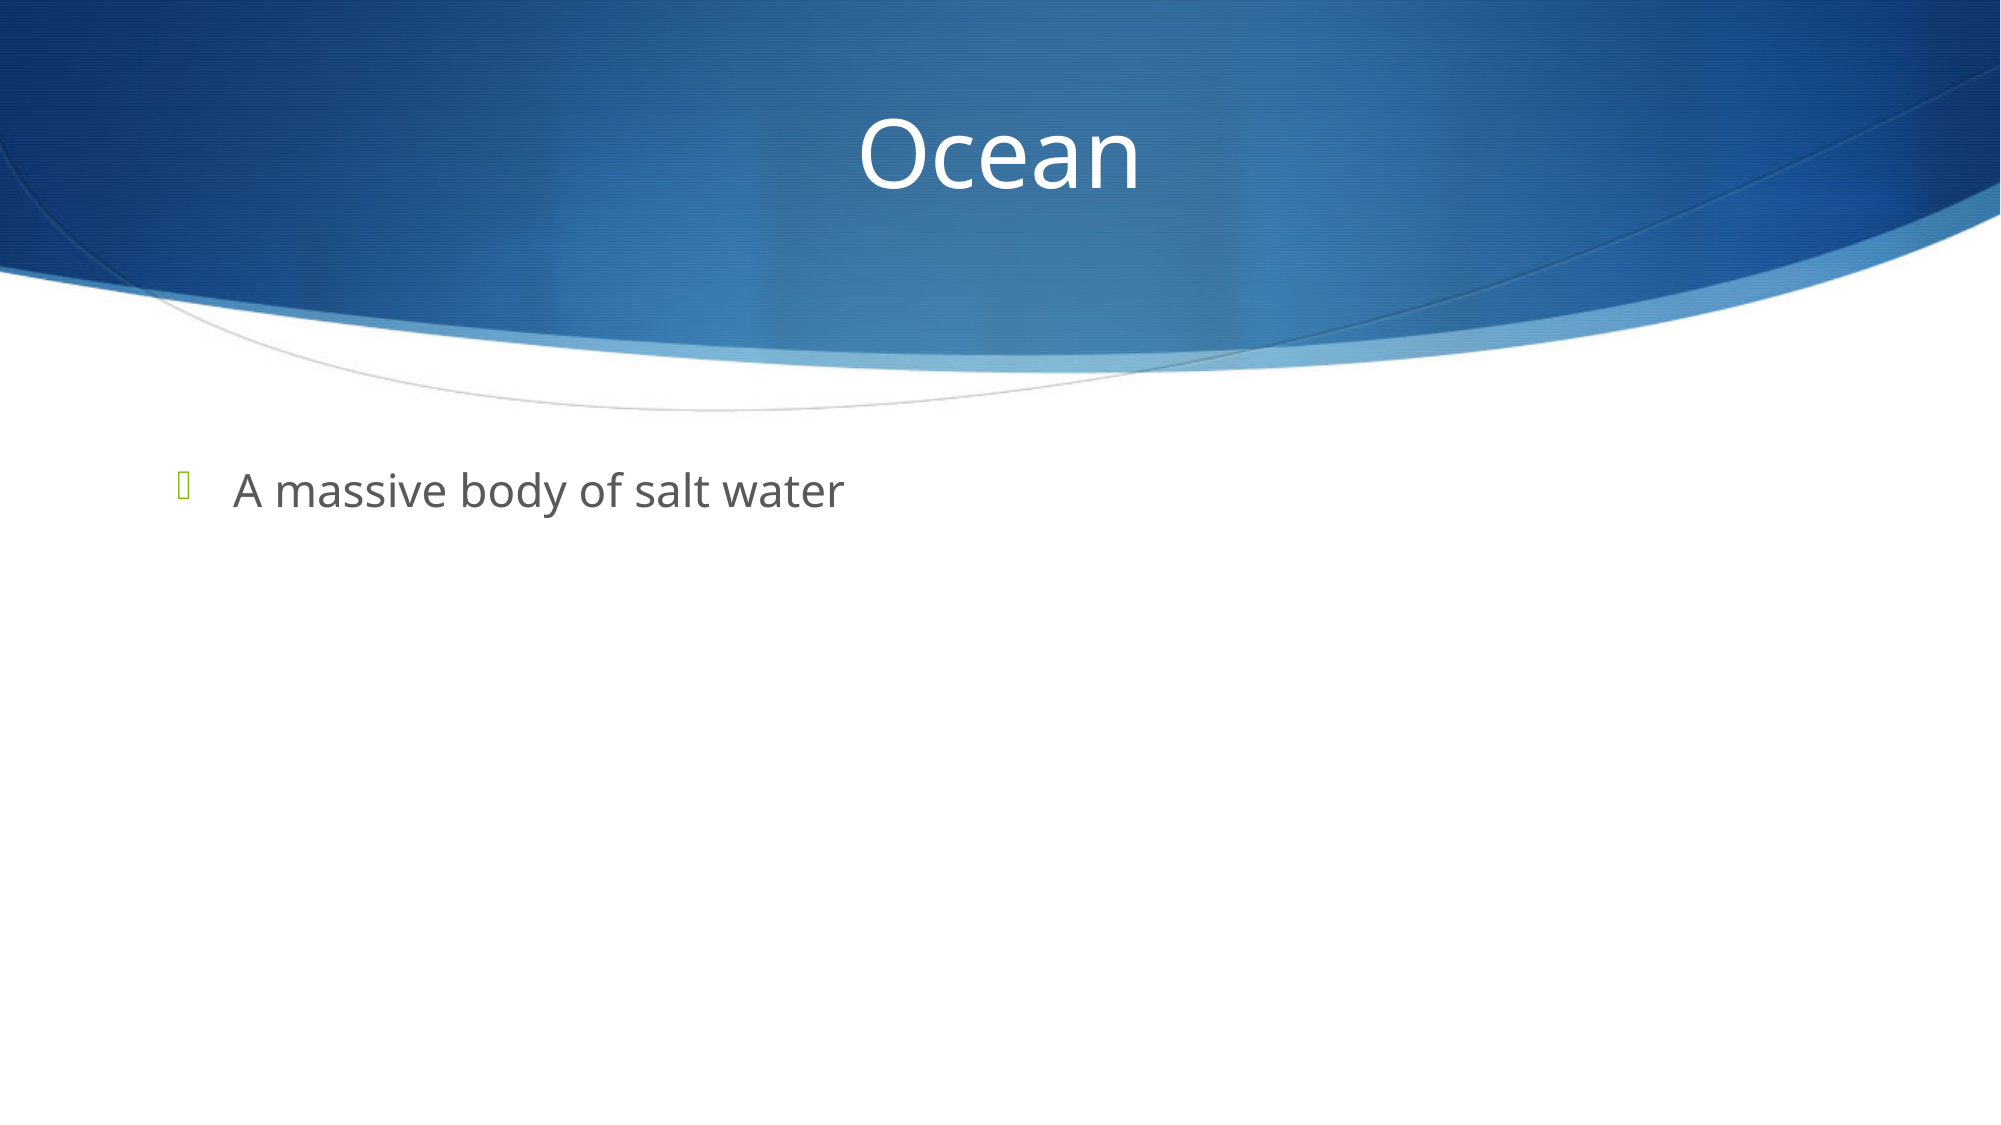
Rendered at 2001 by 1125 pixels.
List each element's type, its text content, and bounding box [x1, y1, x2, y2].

list A massive body of salt water [161, 454, 1838, 991]
title Ocean [99, 56, 1900, 245]
picture [0, 0, 2001, 1125]
